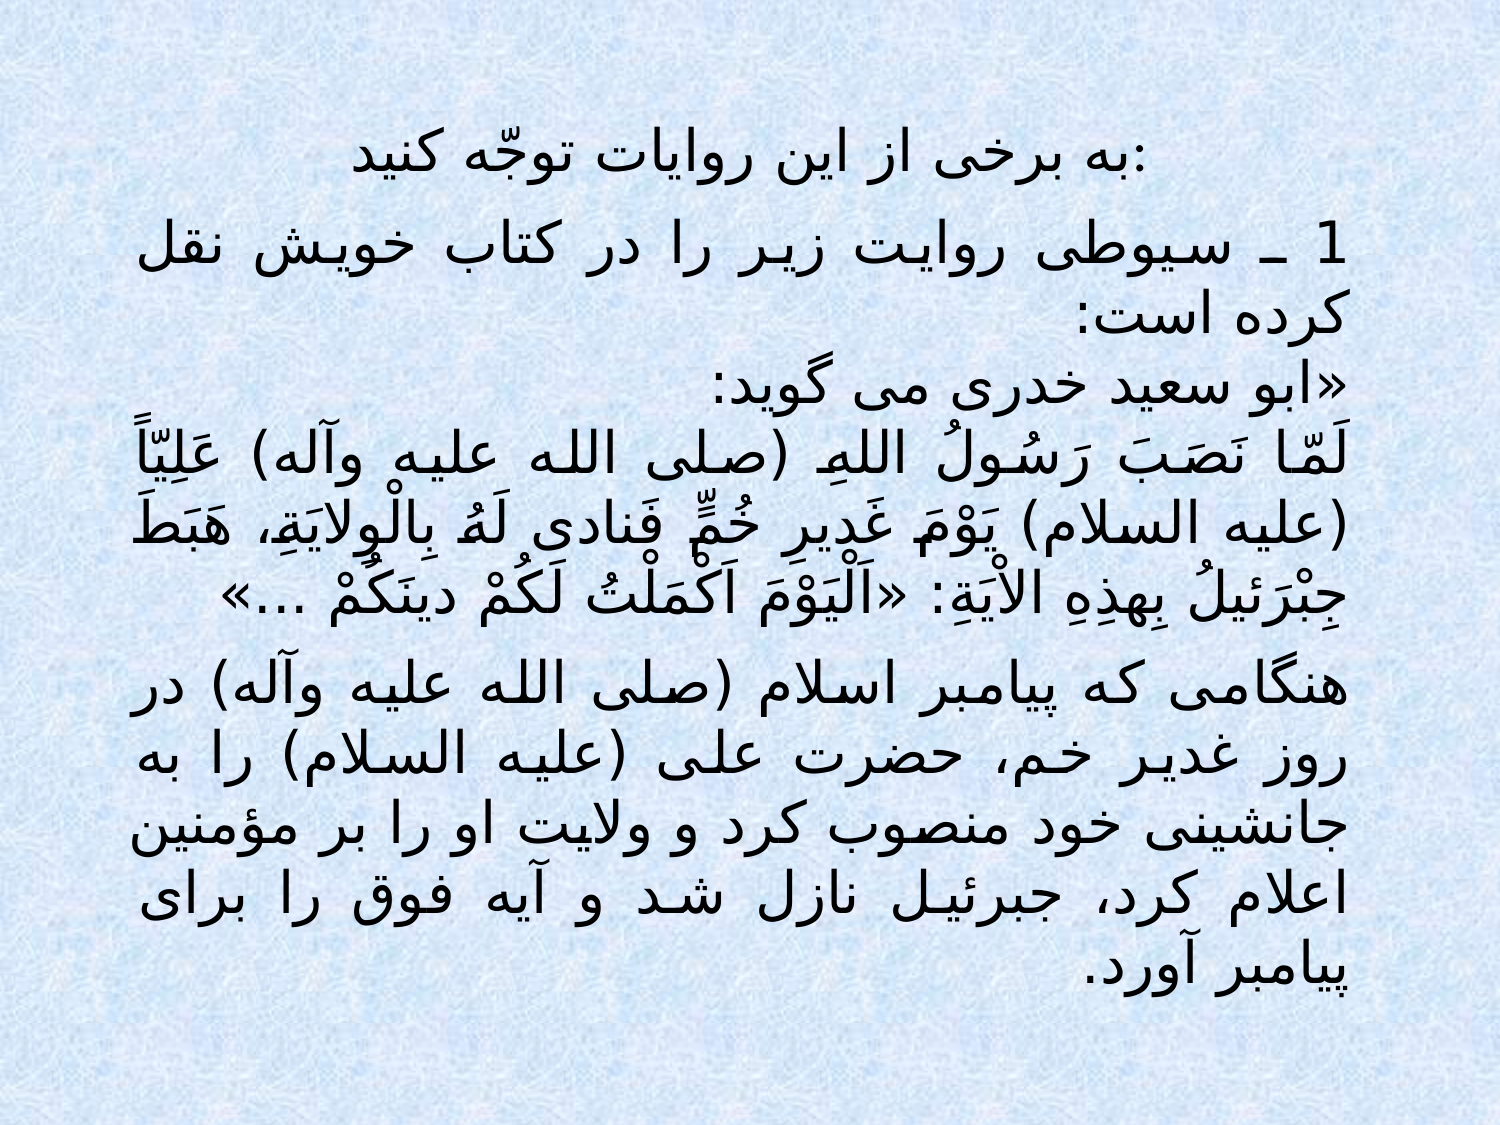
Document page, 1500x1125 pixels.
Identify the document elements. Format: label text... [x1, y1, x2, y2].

text_box 1 ـ سيوطى روايت زير را در كتاب خويش نقل كرده است: [112, 198, 1365, 338]
picture [0, 0, 1500, 1125]
text_box به برخى از اين روايات توجّه كنيد: [336, 106, 1163, 191]
text_box «ابو سعيد خدرى مى گويد: لَمّا نَصَبَ رَسُولُ اللهِ (صلى الله عليه وآله) عَلِيّاً (عليه السلام) يَوْمَ غَديرِ خُمٍّ فَنادى لَهُ بِالْوِلايَةِ، هَبَطَ جِبْرَئيلُ بِهذِهِ الاْيَةِ: «اَلْيَوْمَ اَكْمَلْتُ لَكُمْ دينَكُمْ ...» [112, 338, 1365, 633]
text_box هنگامى كه پيامبر اسلام (صلى الله عليه وآله) در روز غدير خم، حضرت على (عليه السلام) را به جانشينى خود منصوب كرد و ولايت او را بر مؤمنين اعلام كرد، جبرئيل نازل شد و آيه فوق را براى پيامبر آورد. [112, 638, 1365, 1003]
